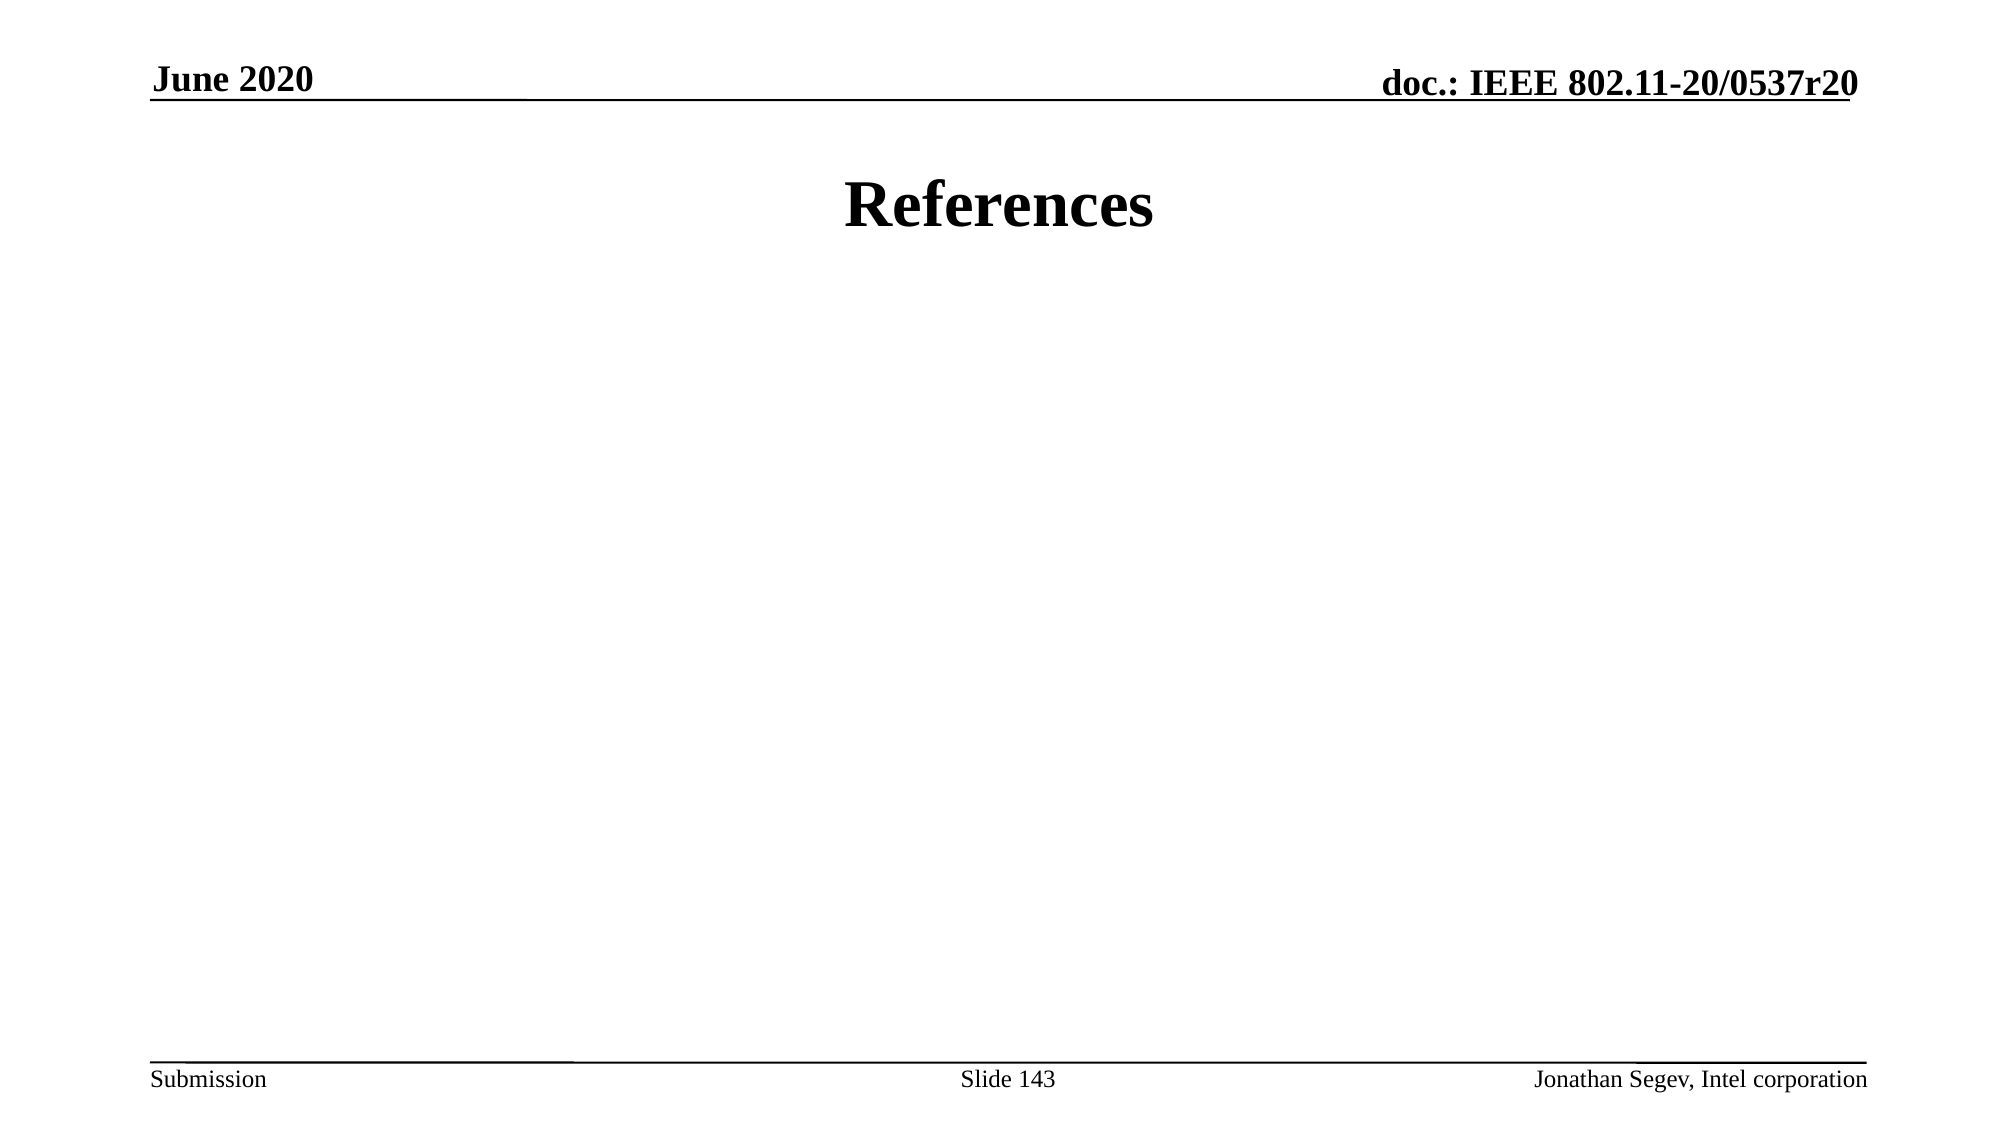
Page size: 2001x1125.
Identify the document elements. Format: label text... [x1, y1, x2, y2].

footer Jonathan Segev, Intel corporation [1171, 1061, 1869, 1093]
slide_number Slide 143 [950, 1061, 1067, 1123]
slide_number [152, 54, 563, 100]
title References [149, 112, 1850, 288]
